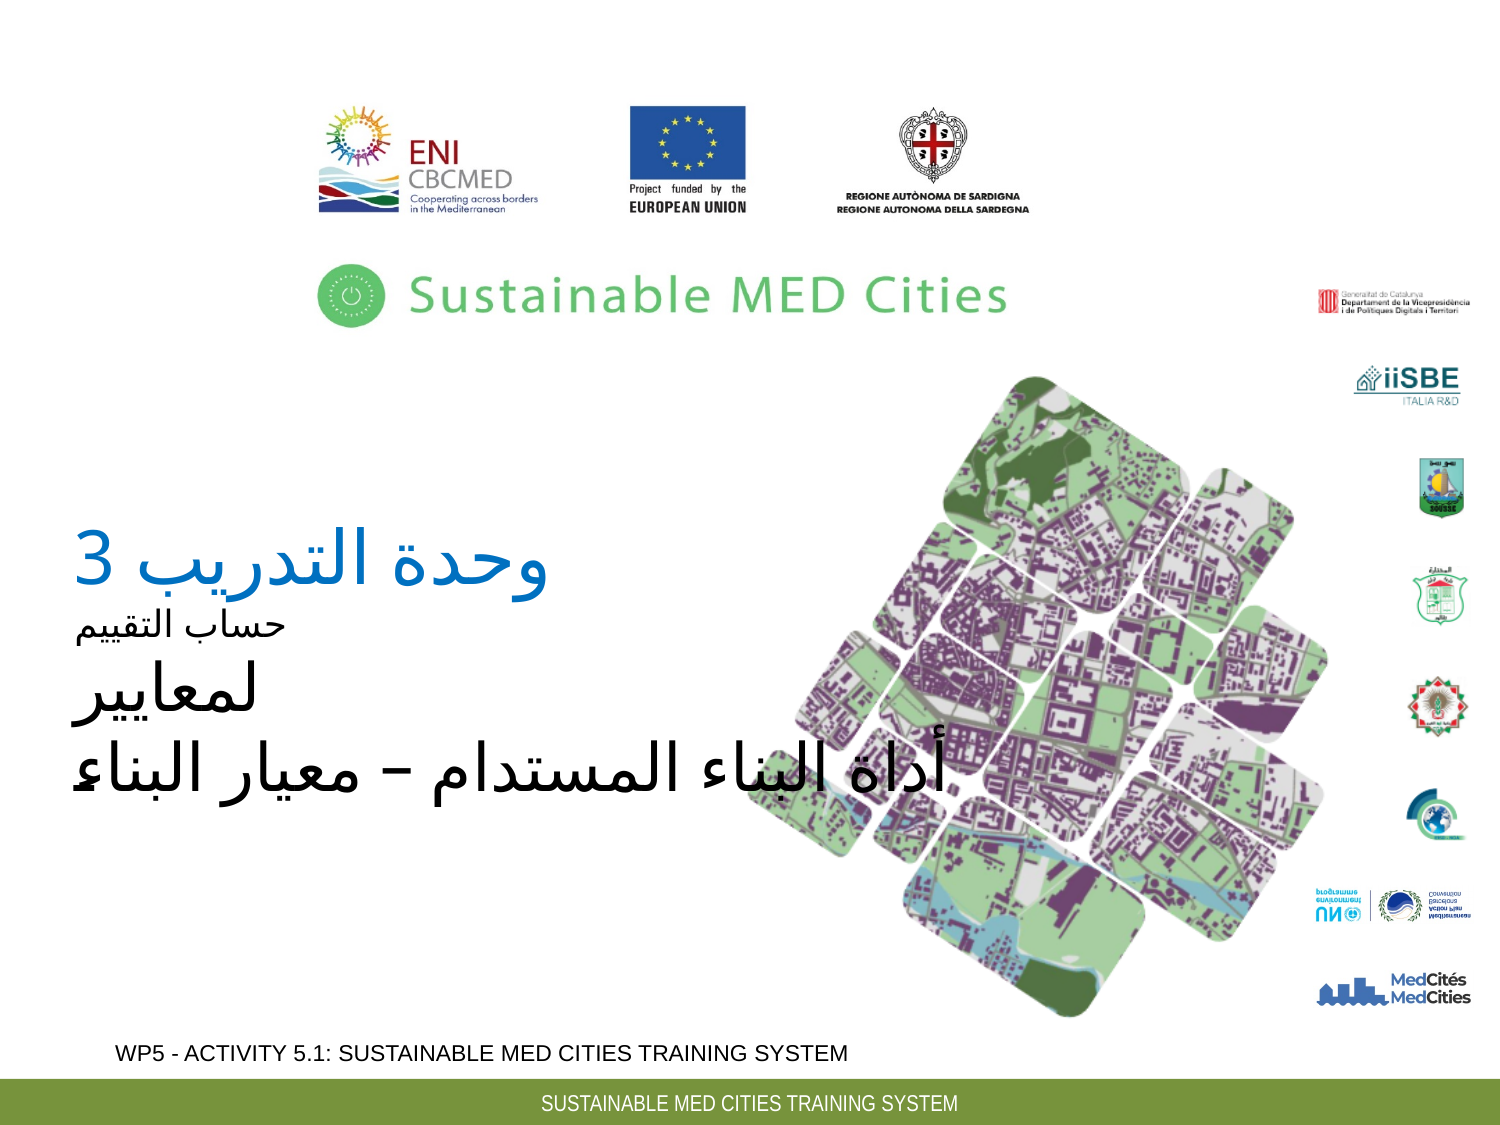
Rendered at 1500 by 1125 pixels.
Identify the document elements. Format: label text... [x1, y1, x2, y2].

subtitle وحدة التدريب 3 حساب التقييم لمعايير أداة البناء المستدام – معيار البناء [59, 502, 1129, 916]
picture [1414, 455, 1474, 523]
picture [1313, 279, 1474, 321]
picture [1313, 970, 1474, 1008]
picture [1313, 885, 1474, 924]
picture [1396, 786, 1474, 847]
picture [284, 84, 1486, 1078]
picture [1346, 363, 1474, 411]
